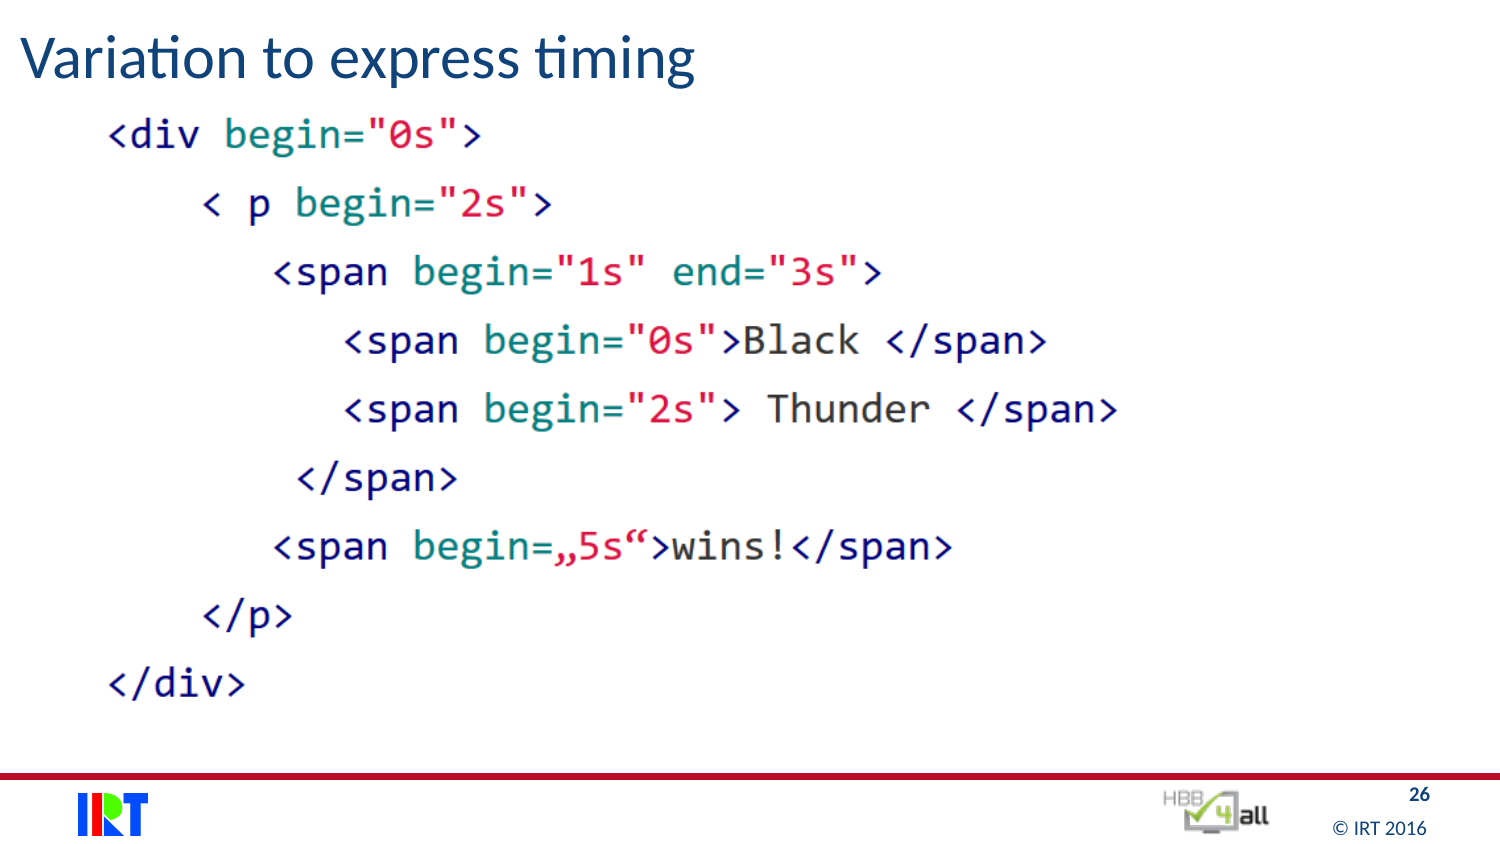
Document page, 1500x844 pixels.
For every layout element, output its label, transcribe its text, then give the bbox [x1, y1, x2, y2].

picture [78, 793, 148, 836]
picture [97, 102, 1202, 723]
title Variation to express timing [5, 0, 1199, 121]
picture [1163, 787, 1270, 844]
